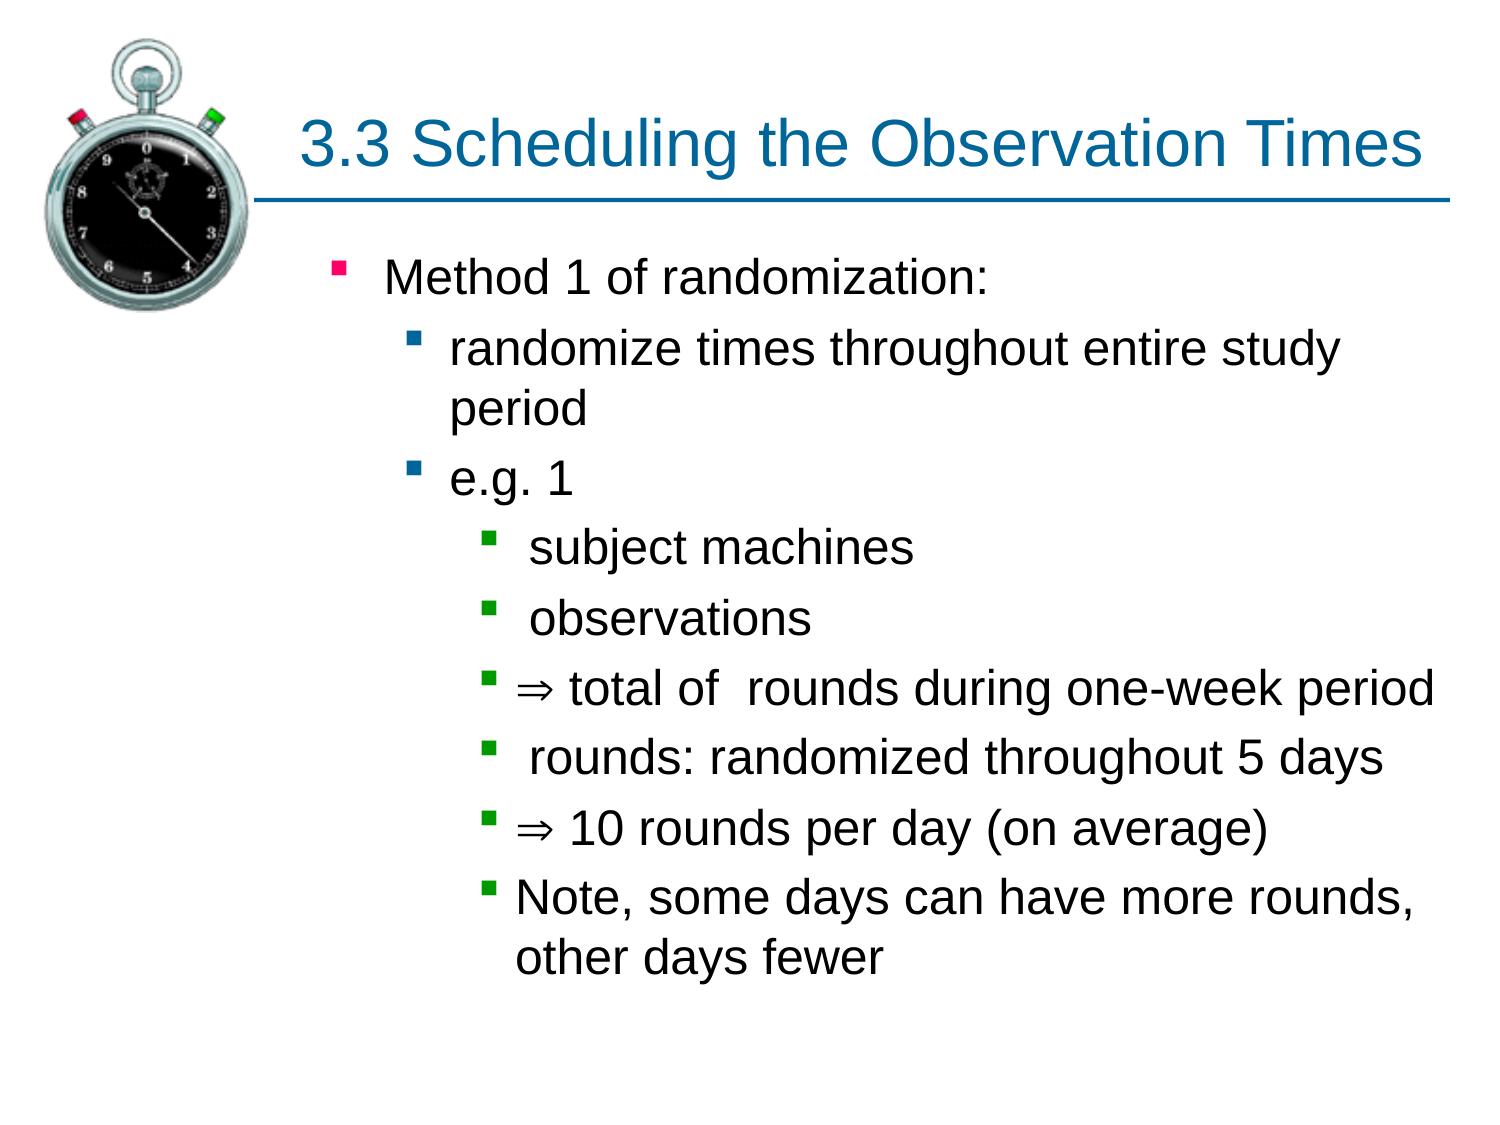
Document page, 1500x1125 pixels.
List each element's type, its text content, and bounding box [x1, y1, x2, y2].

title 3.3 Scheduling the Observation Times [275, 37, 1450, 188]
picture [37, 37, 254, 313]
